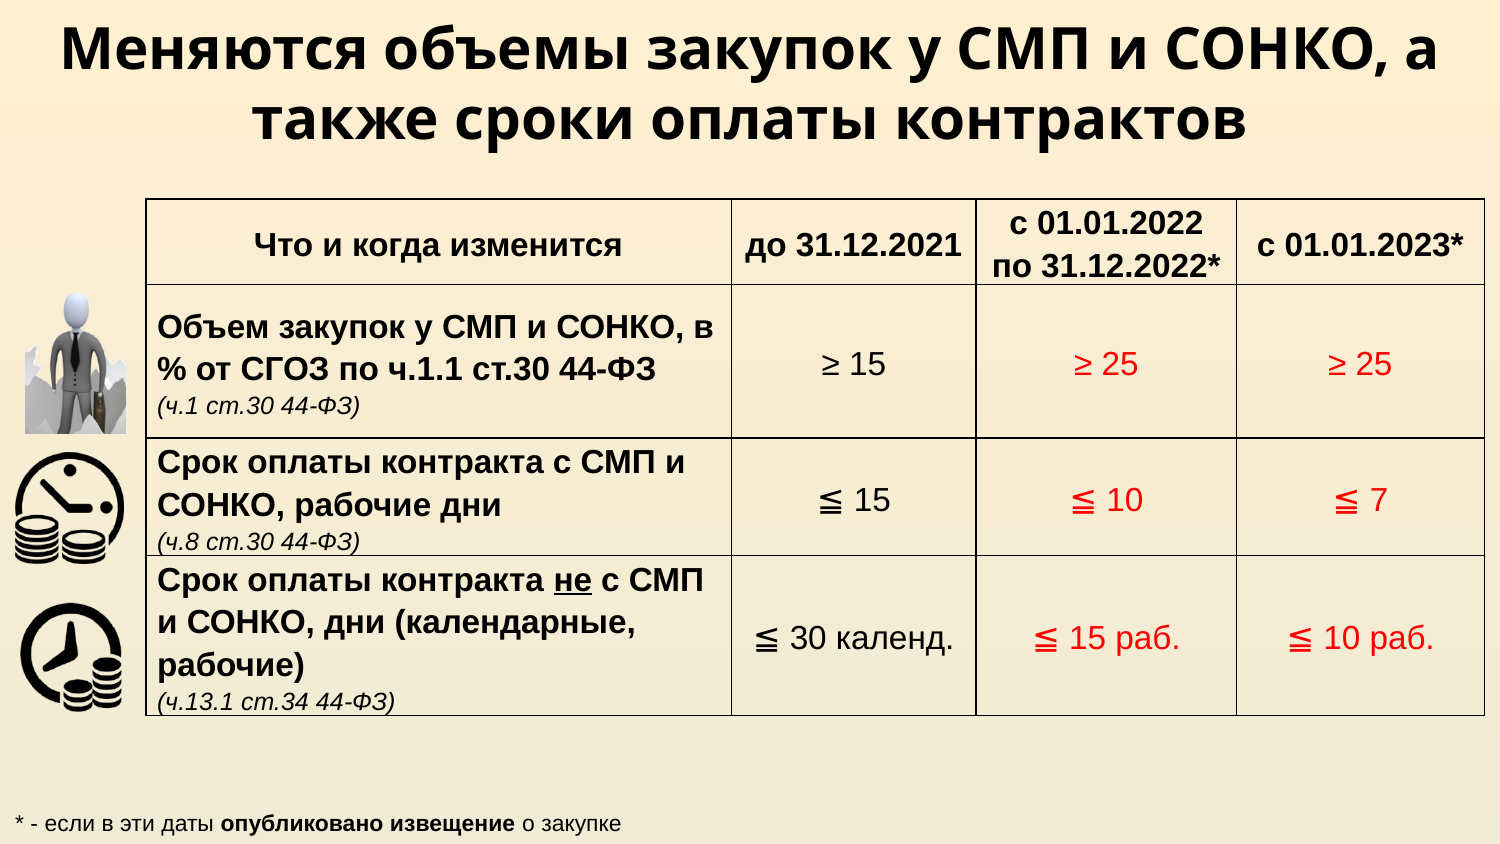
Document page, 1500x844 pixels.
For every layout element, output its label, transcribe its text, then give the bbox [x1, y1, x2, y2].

table_cell ≦ 10 раб. [1237, 556, 1484, 715]
table_cell Срок оплаты контракта не с СМП и СОНКО, дни (календарные, рабочие) (ч.13.1 ст.34 44-ФЗ) [147, 556, 731, 715]
table_cell ≦ 30 календ. [732, 556, 975, 715]
table_cell Срок оплаты контракта с СМП и СОНКО, рабочие дни (ч.8 ст.30 44-ФЗ) [147, 439, 731, 555]
table_cell ≥ 15 [732, 285, 975, 437]
table_header до 31.12.2021 [732, 200, 975, 284]
table_header Что и когда изменится [147, 200, 731, 284]
table_cell ≦ 10 [977, 439, 1236, 555]
picture [14, 452, 124, 564]
text_box Меняются объемы закупок у СМП и СОНКО, а также сроки оплаты контрактов [0, 0, 1500, 162]
table_cell ≥ 25 [1237, 285, 1484, 437]
table_header с 01.01.2022 по 31.12.2022* [977, 200, 1236, 284]
table_cell ≦ 15 [732, 439, 975, 555]
table_cell ≦ 7 [1237, 439, 1484, 555]
picture [25, 291, 127, 434]
picture [15, 602, 127, 714]
table_cell Объем закупок у СМП и СОНКО, в % от СГОЗ по ч.1.1 ст.30 44-ФЗ (ч.1 ст.30 44-ФЗ) [147, 285, 731, 437]
text_box * - если в эти даты опубликовано извещение о закупке [0, 799, 1500, 844]
table_cell ≦ 15 раб. [977, 556, 1236, 715]
table_cell ≥ 25 [977, 285, 1236, 437]
table_header с 01.01.2023* [1237, 200, 1484, 284]
